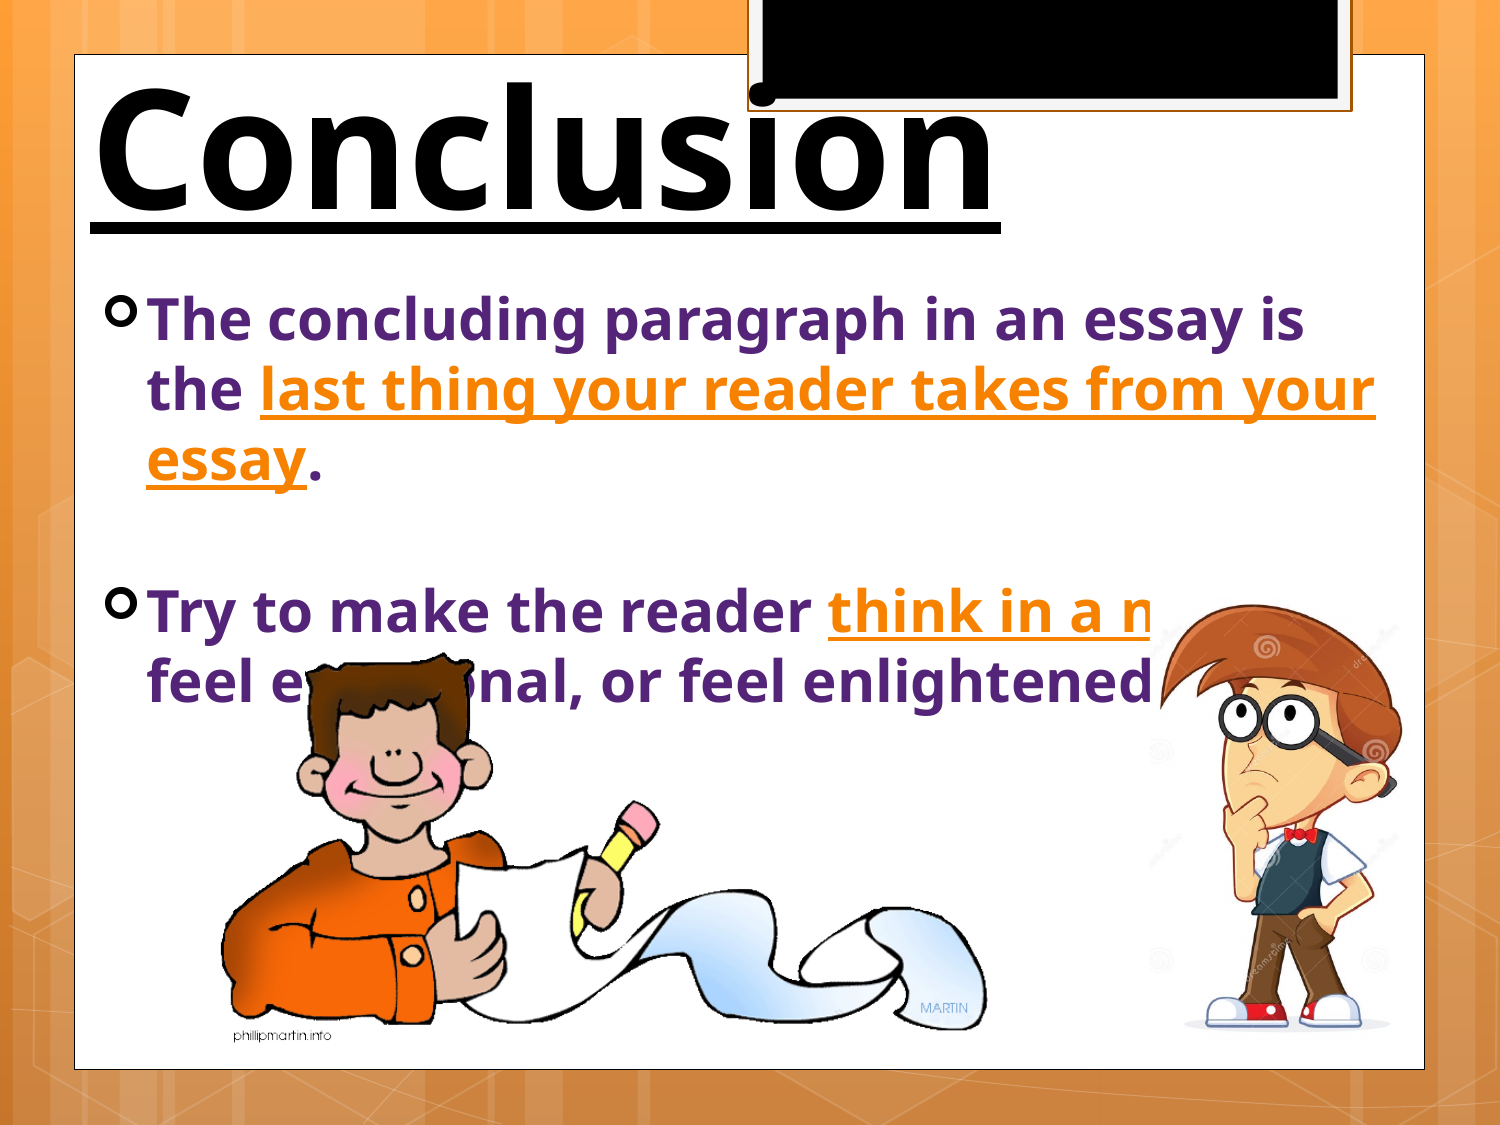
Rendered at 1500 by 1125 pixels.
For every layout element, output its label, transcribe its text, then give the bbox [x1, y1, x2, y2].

title Conclusion [75, 62, 1425, 250]
picture [1149, 587, 1413, 1040]
list The concluding paragraph in an essay is the last thing your reader takes from your essay. Try to make the reader think in a new way, feel emotional, or feel enlightened. [75, 275, 1425, 700]
picture [212, 637, 988, 1049]
